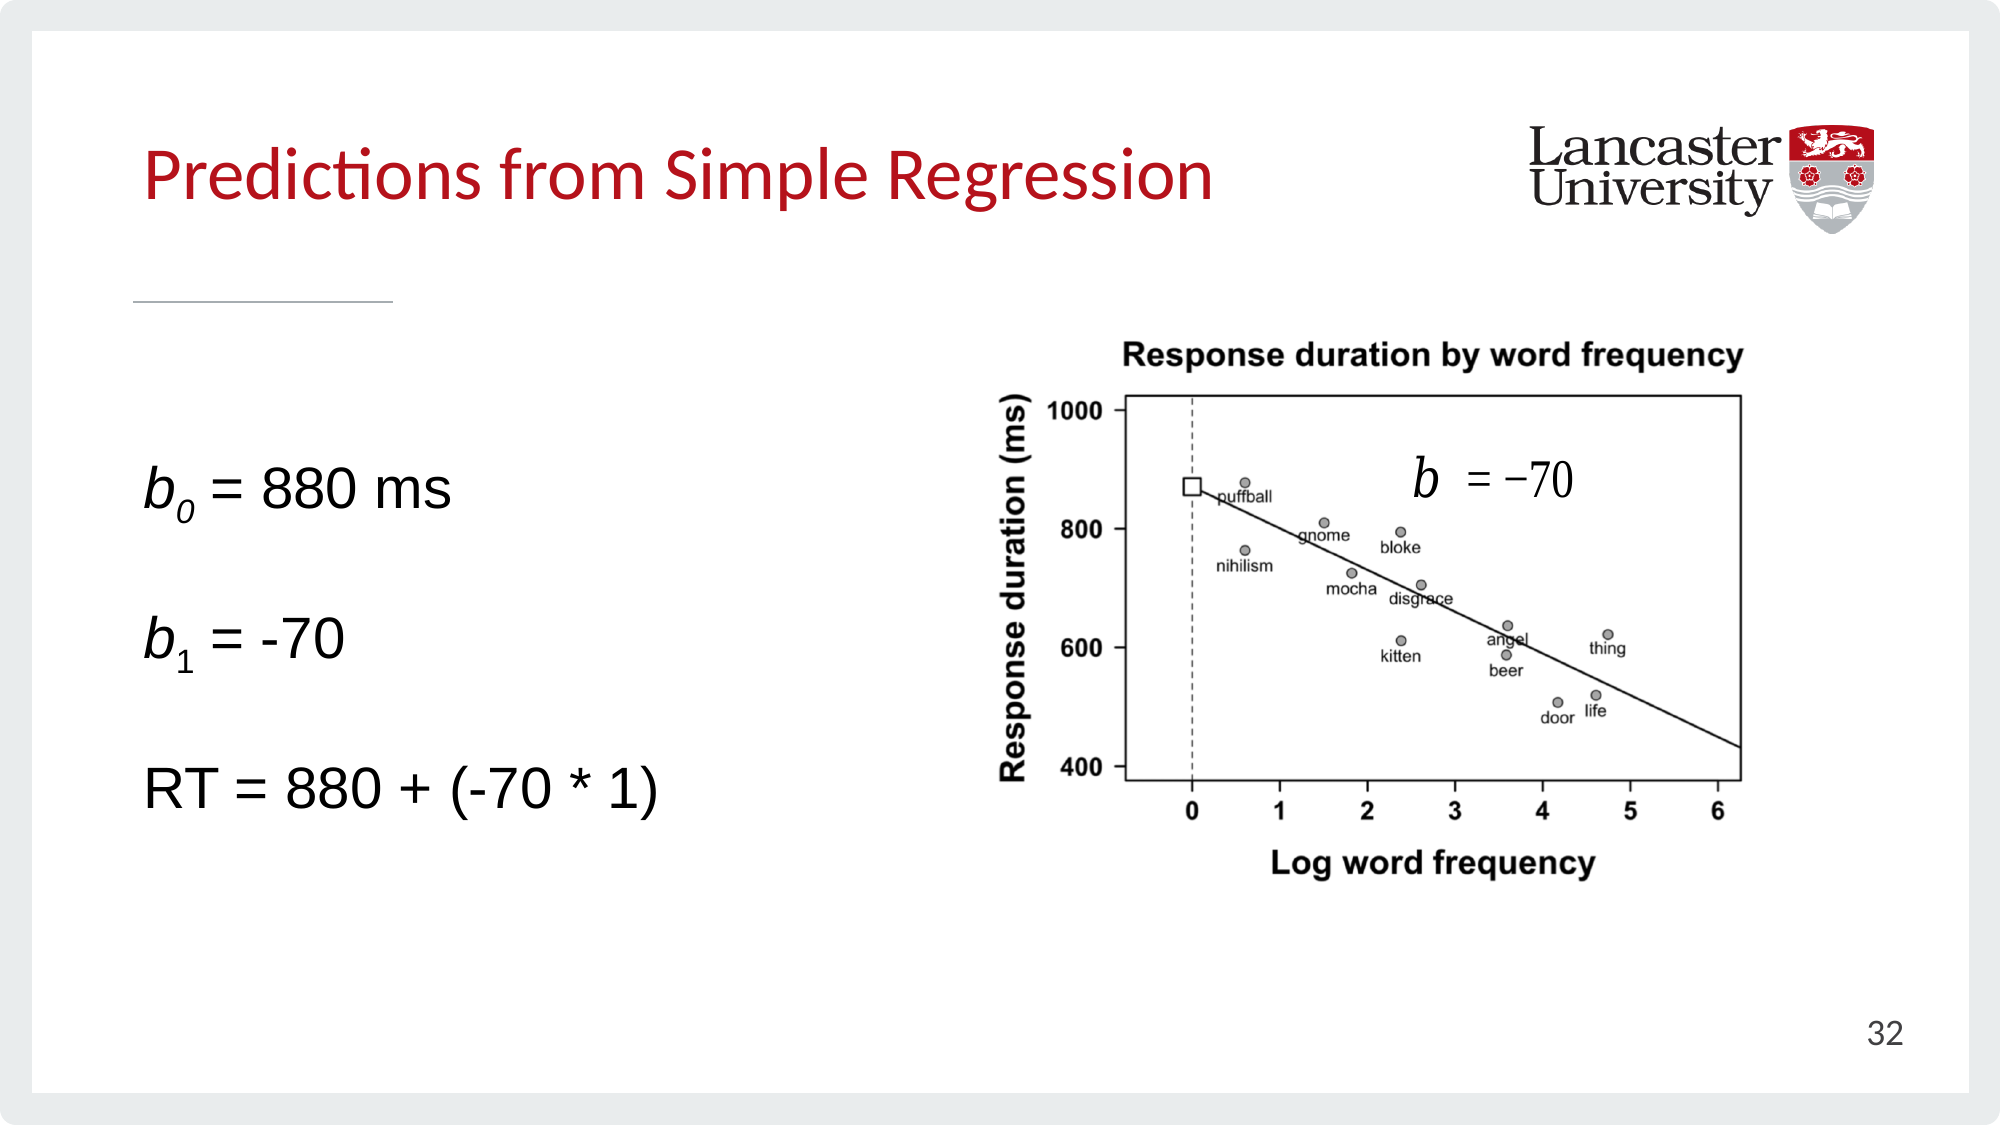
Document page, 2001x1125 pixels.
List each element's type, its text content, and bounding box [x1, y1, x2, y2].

picture [972, 316, 1794, 894]
title Predictions from Simple Regression [128, 78, 1448, 279]
slide_number 32 [1468, 1001, 1919, 1061]
